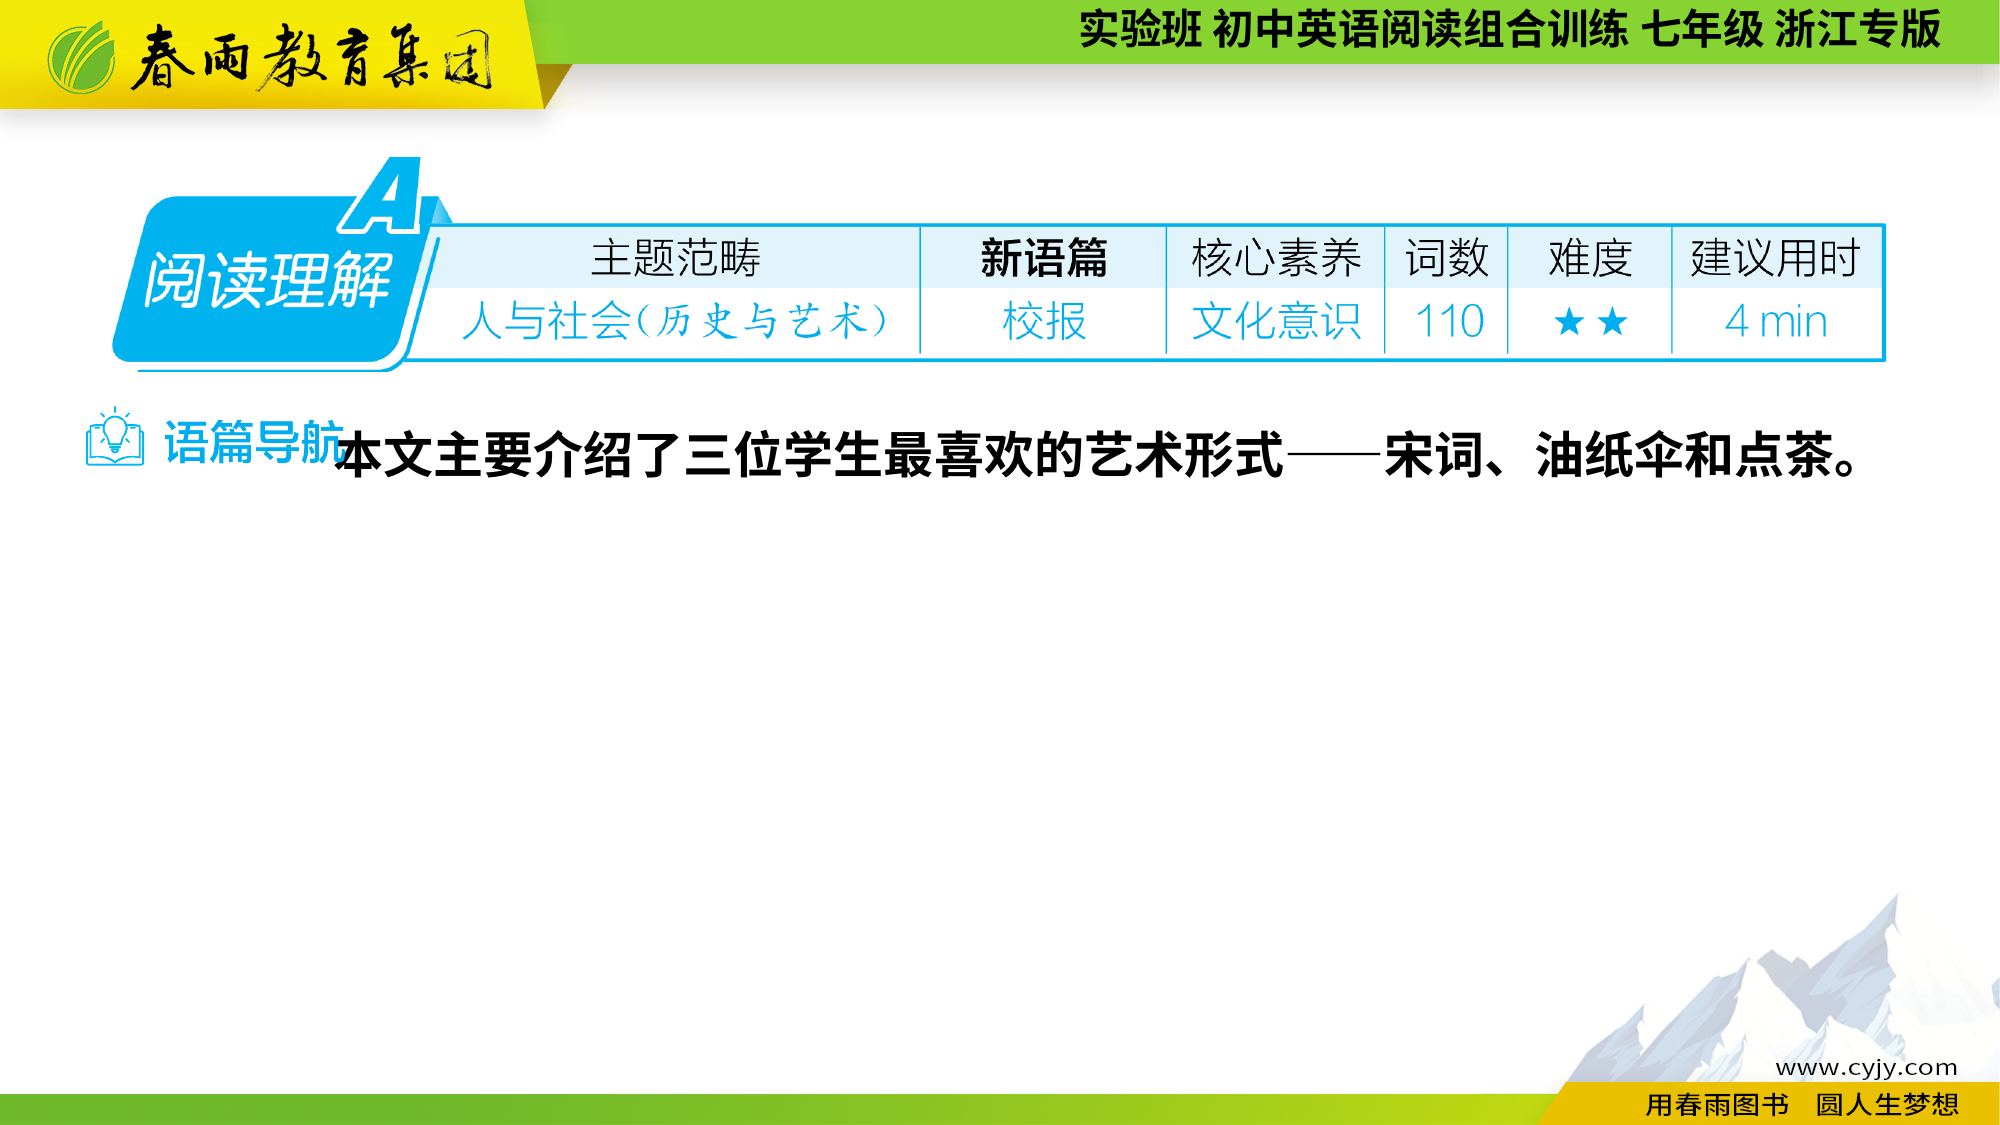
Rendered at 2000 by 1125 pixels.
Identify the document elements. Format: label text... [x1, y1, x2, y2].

list 本文主要介绍了三位学生最喜欢的艺术形式——宋词、油纸伞和点茶。 [59, 385, 1944, 481]
picture [0, 0, 2000, 1125]
